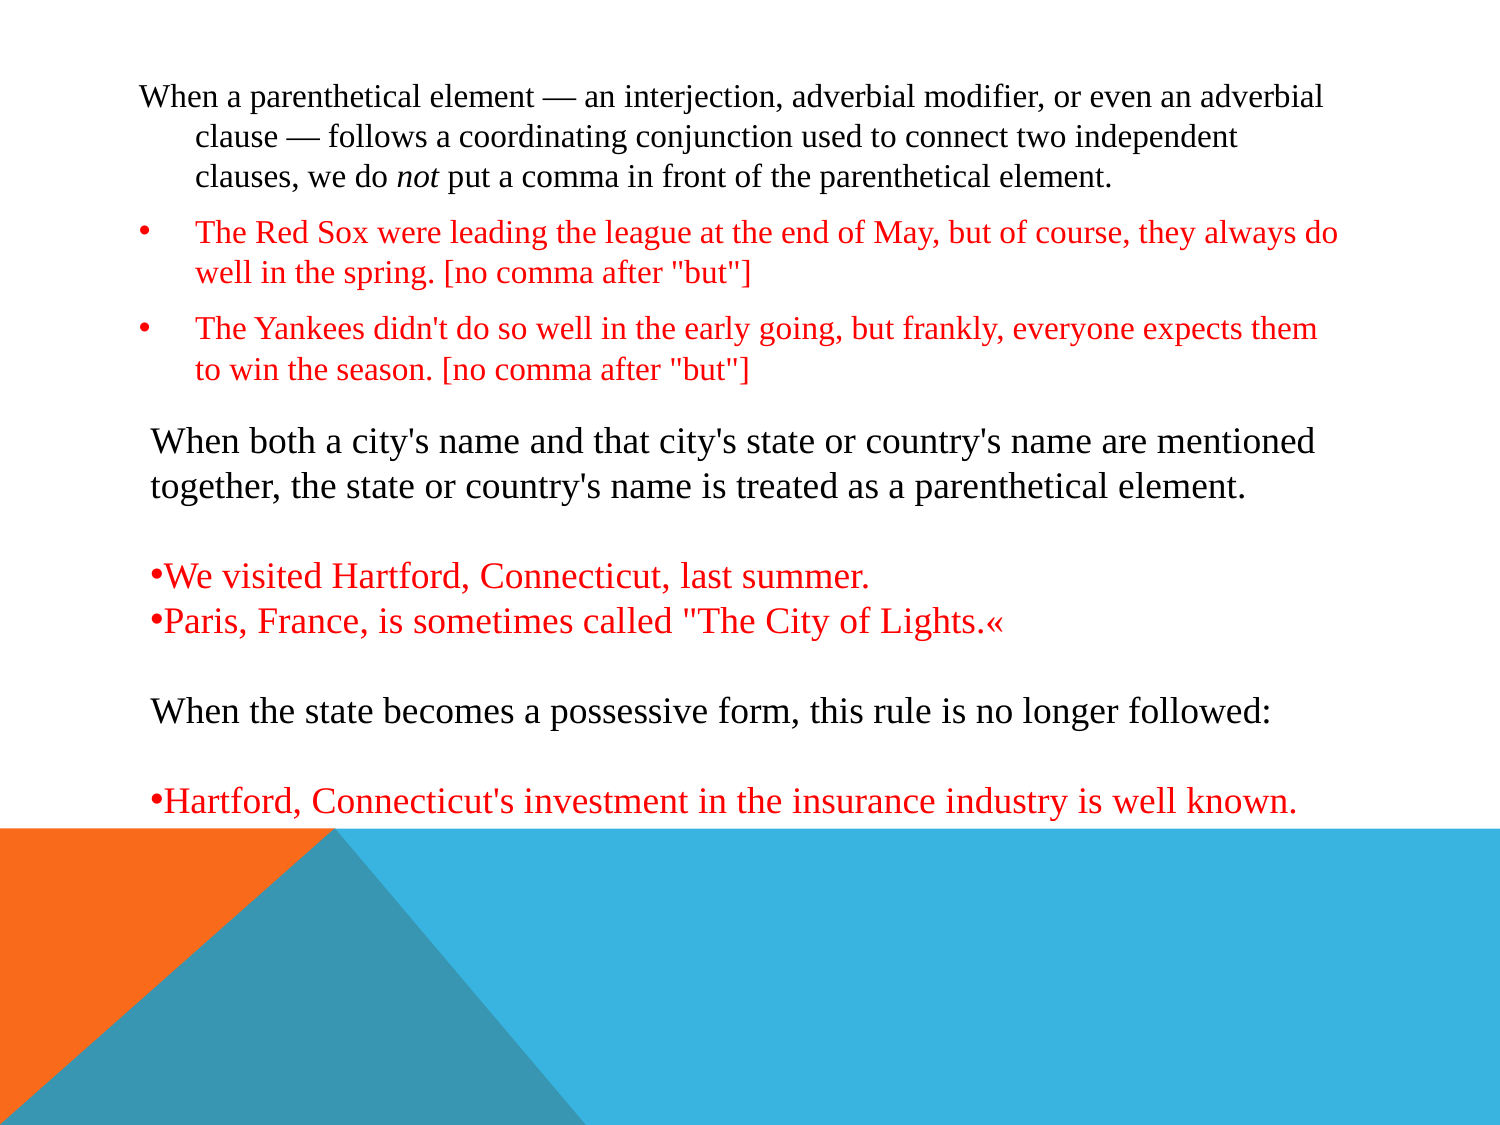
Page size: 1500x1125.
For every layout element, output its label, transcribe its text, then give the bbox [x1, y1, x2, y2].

list When a parenthetical element — an interjection, adverbial modifier, or even an adverbial clause — follows a coordinating conjunction used to connect two independent clauses, we do not put a comma in front of the parenthetical element. The Red Sox were leading the league at the end of May, but of course, they always do well in the spring. [no comma after "but"] The Yankees didn't do so well in the early going, but frankly, everyone expects them to win the season. [no comma after "but"] [123, 66, 1358, 654]
text_box When both a city's name and that city's state or country's name are mentioned together, the state or country's name is treated as a parenthetical element. We visited Hartford, Connecticut, last summer. Paris, France, is sometimes called "The City of Lights.« When the state becomes a possessive form, this rule is no longer followed: Hartford, Connecticut's investment in the insurance industry is well known. [135, 408, 1412, 829]
